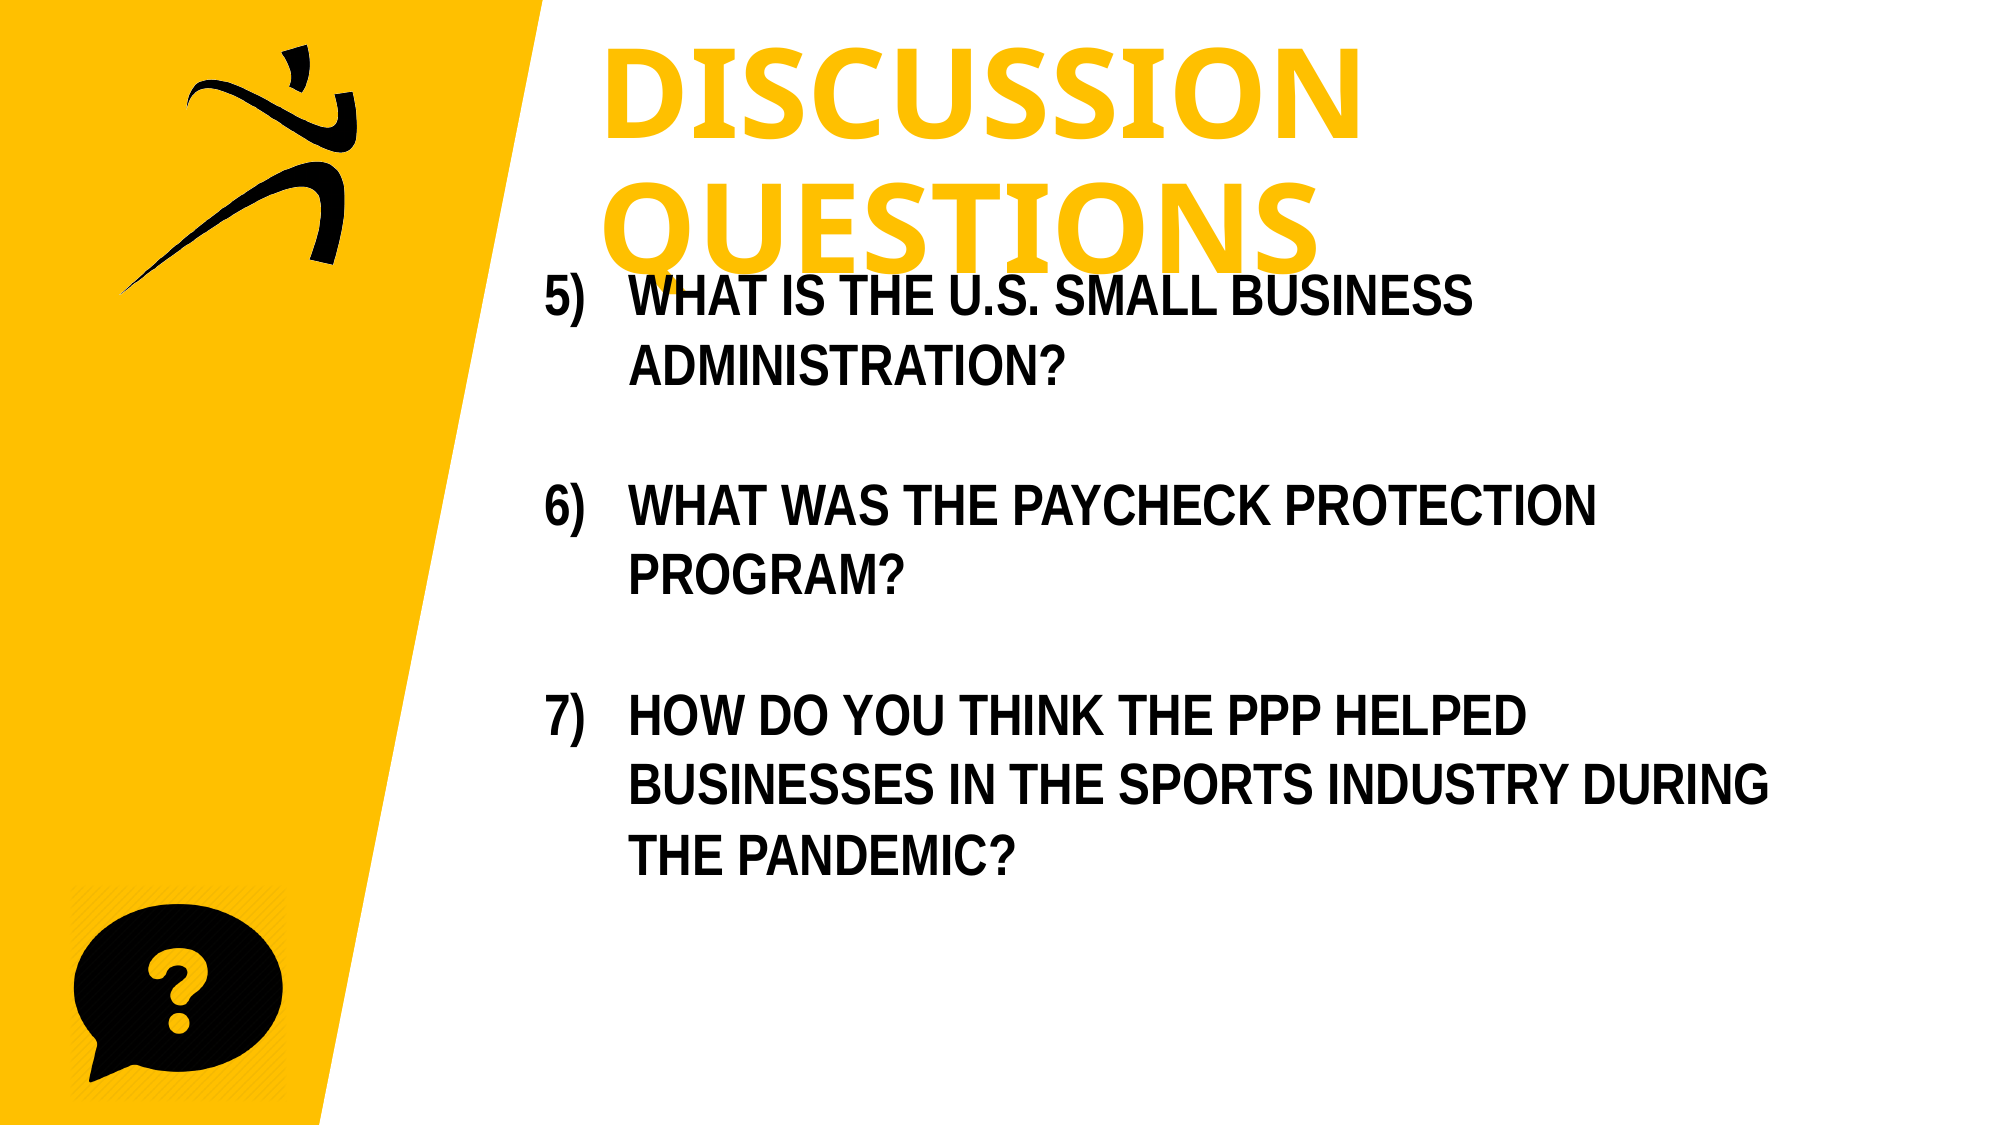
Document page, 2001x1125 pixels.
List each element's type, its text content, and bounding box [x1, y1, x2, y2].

text_box Discussion questions [583, 20, 1957, 138]
text_box [319, 0, 1216, 1125]
picture [69, 884, 287, 1103]
text_box [0, 0, 542, 1125]
picture [119, 44, 357, 295]
text_box What is the u.s. small business administration? What was the paycheck protection program? How do you think the ppp helped businesses in the sports industry during the pandemic? [529, 249, 1844, 367]
